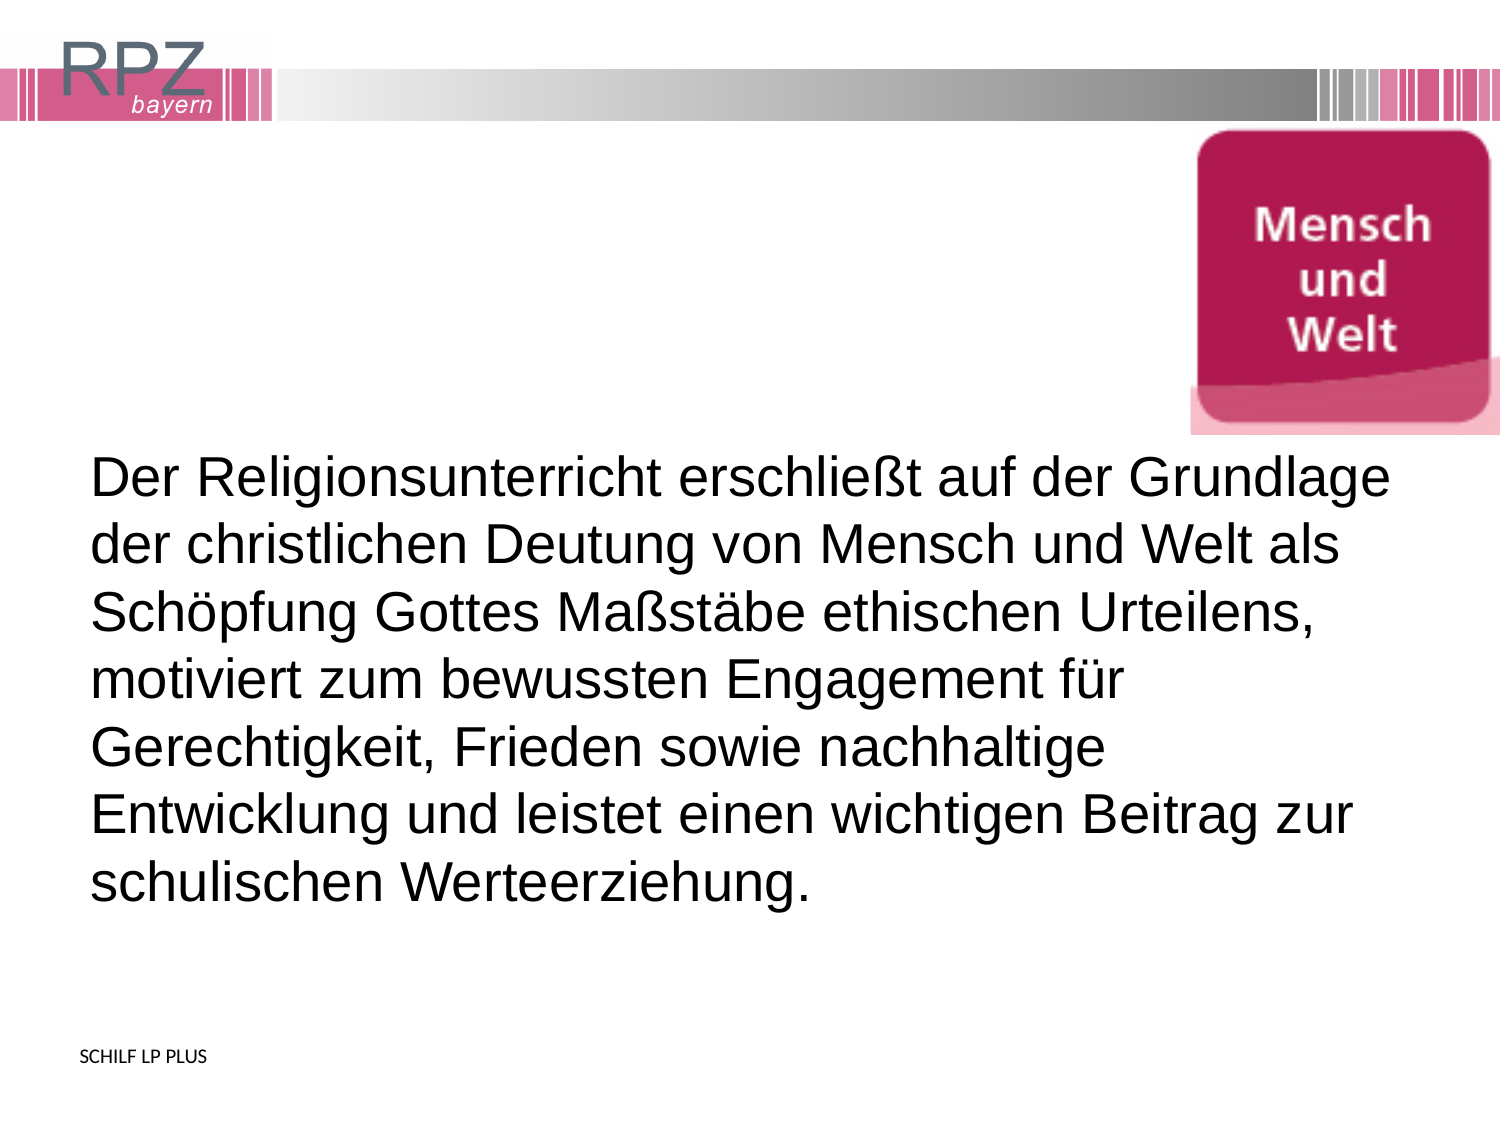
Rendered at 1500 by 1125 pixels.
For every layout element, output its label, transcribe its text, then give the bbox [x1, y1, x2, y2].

picture [0, 31, 272, 121]
list Der Religionsunterricht erschließt auf der Grundlage der christlichen Deutung von Mensch und Welt als Schöpfung Gottes Maßstäbe ethischen Urteilens, motiviert zum bewussten Engagement für Gerechtigkeit, Frieden sowie nachhaltige Entwicklung und leistet einen wichtigen Beitrag zur schulischen Werteerziehung. [75, 262, 1425, 1005]
picture [1443, 69, 1500, 121]
picture [1380, 69, 1439, 121]
picture [1190, 125, 1500, 435]
picture [1319, 69, 1379, 121]
